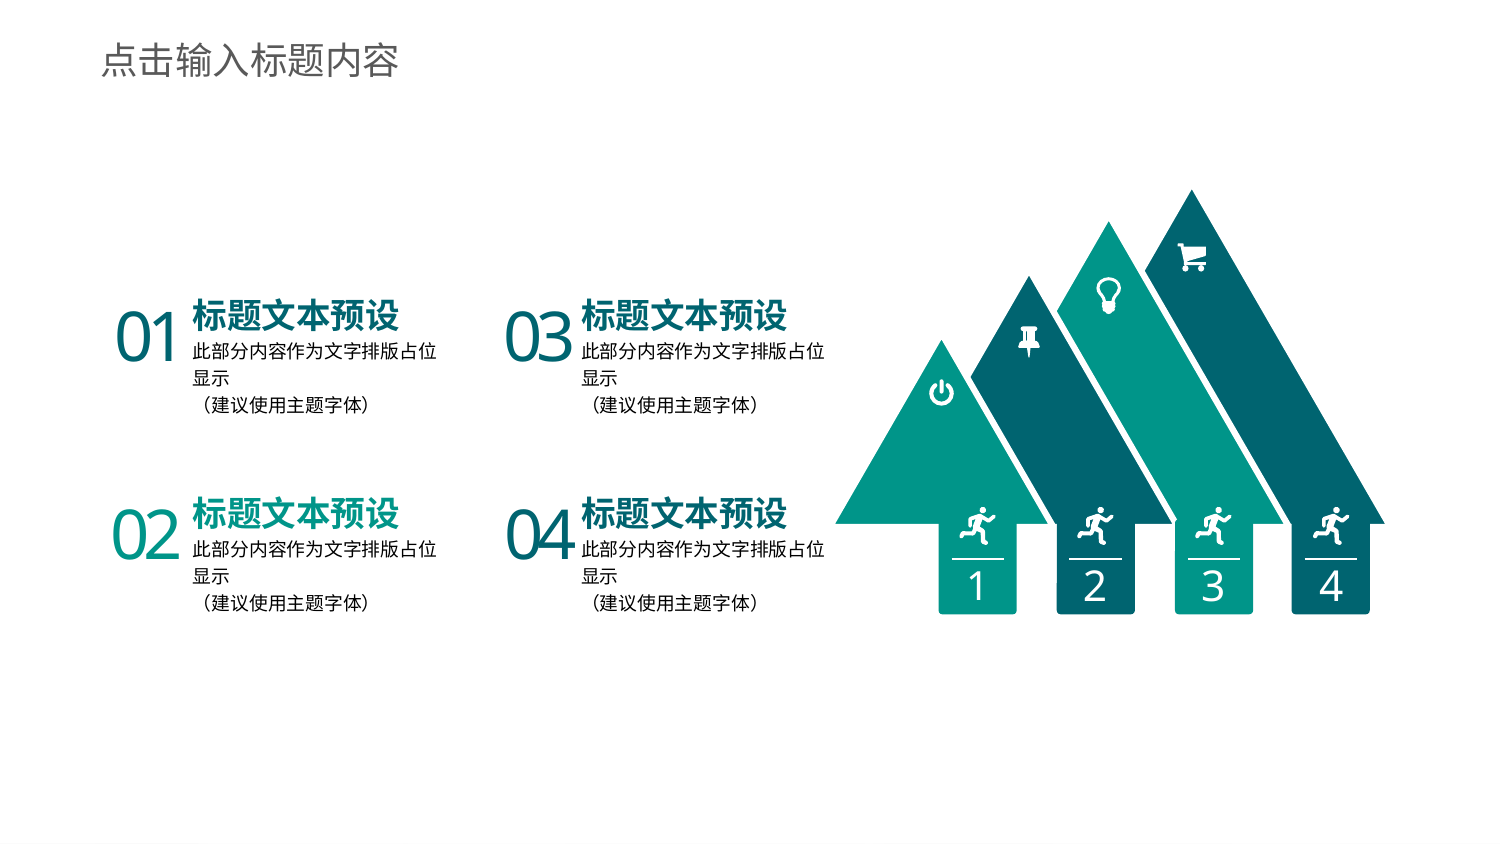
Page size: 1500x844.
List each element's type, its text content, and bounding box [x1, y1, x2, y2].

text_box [829, 182, 1391, 615]
text_box 点击输入标题内容 [100, 28, 450, 91]
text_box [110, 292, 844, 615]
